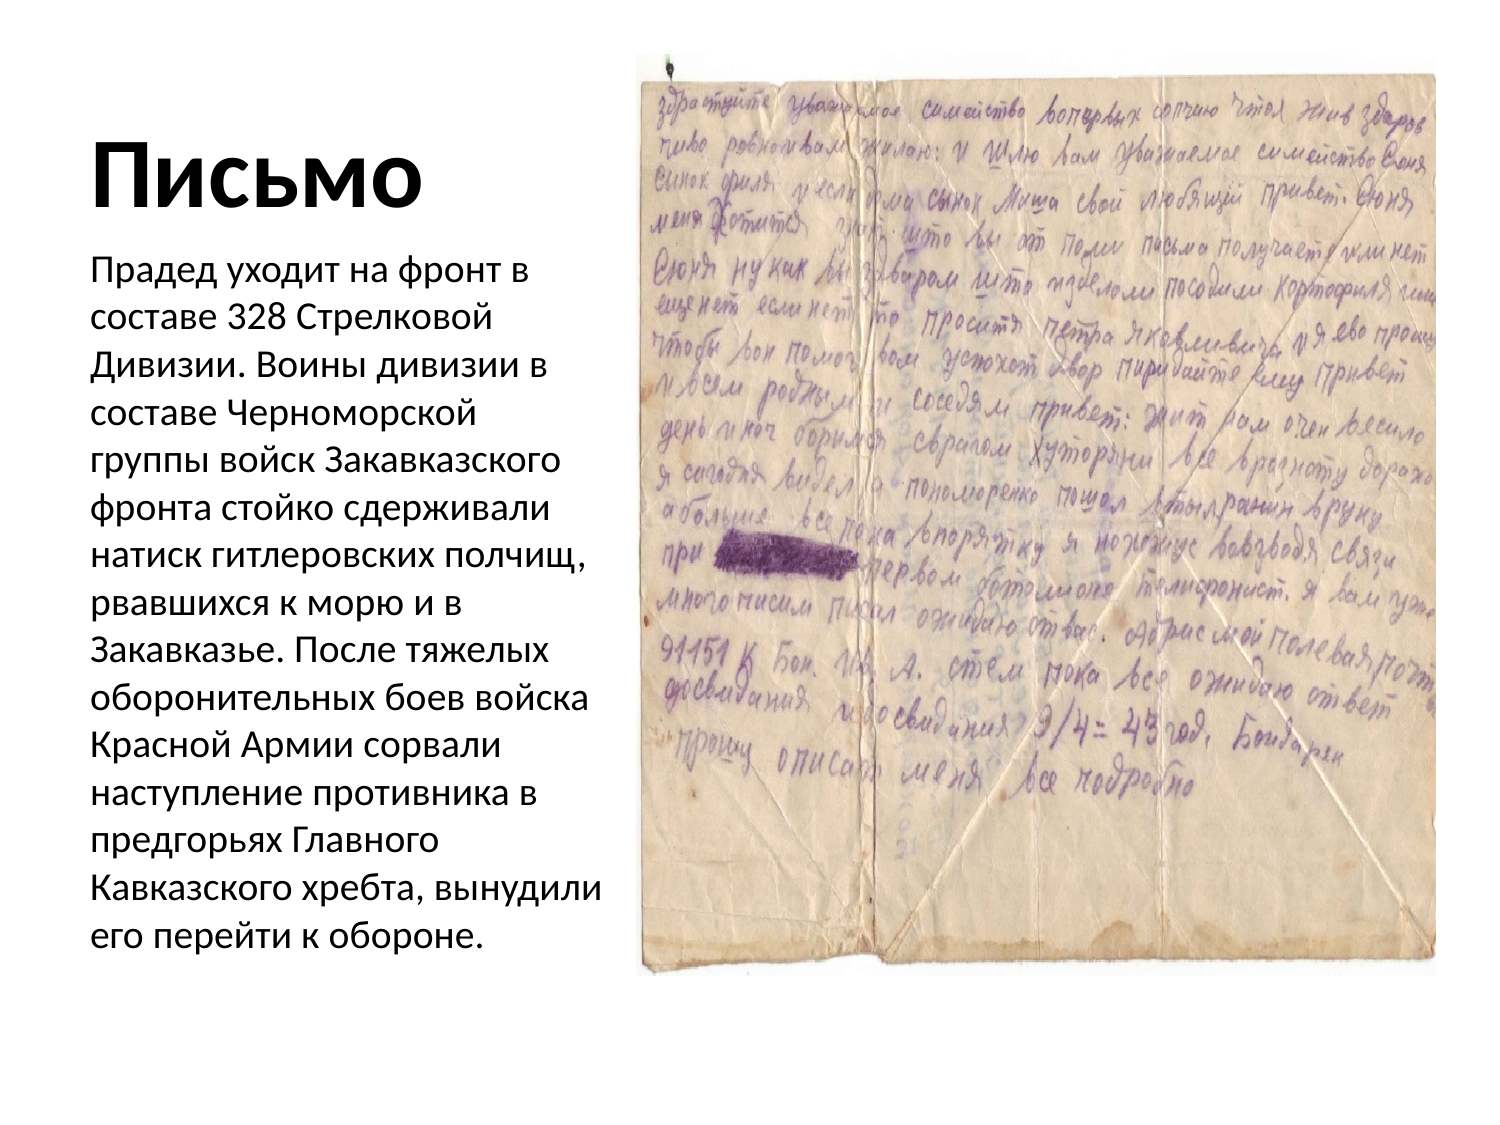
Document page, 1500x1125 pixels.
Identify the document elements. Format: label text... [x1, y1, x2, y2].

list Прадед уходит на фронт в составе 328 Стрелковой Дивизии. Воины дивизии в составе Черноморской группы войск Закавказского фронта стойко сдерживали натиск гитлеровских полчищ, рвавшихся к морю и в Закавказье. После тяжелых оборонительных боев войска Красной Армии сорвали наступление противника в предгорьях Главного Кавказского хребта, вынудили его перейти к обороне. [75, 235, 621, 1005]
title Письмо [75, 44, 621, 235]
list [636, 54, 1436, 977]
